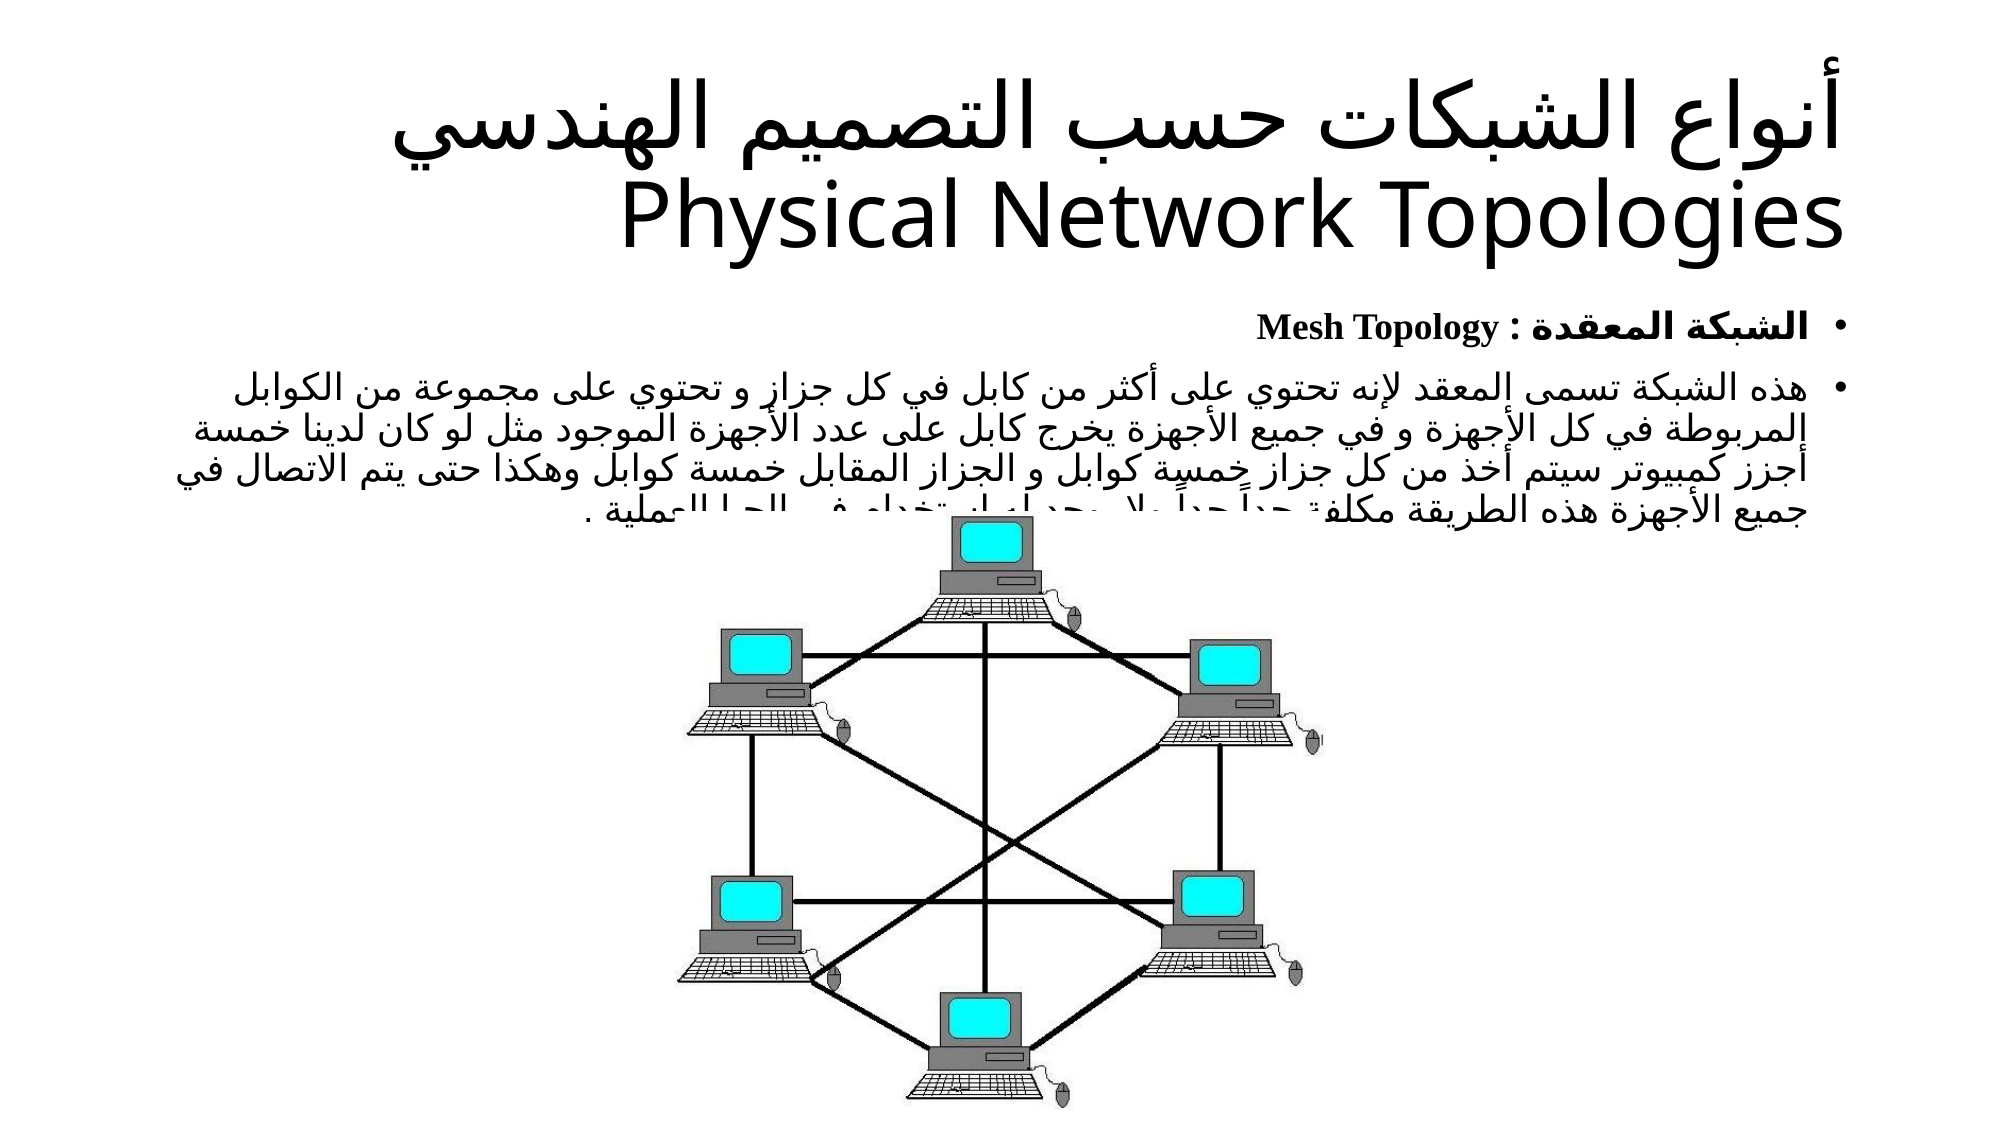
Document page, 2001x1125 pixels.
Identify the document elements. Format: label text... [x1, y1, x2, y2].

picture [674, 511, 1326, 1110]
list الشبكة المعقدة : Mesh Topology هذه الشبكة تسمى المعقد لإنه تحتوي على أكثر من كابل في كل جزاز و تحتوي على مجموعة من الكوابل المربوطة في كل الأجهزة و في جميع الأجهزة يخرج كابل على عدد الأجهزة الموجود مثل لو كان لدينا خمسة أجزز كمبيوتر سيتم أخذ من كل جزاز خمسة كوابل و الجزاز المقابل خمسة كوابل وهكذا حتى يتم الاتصال في جميع الأجهزة هذه الطريقة مكلفة جداً جداً ولا يوجد له استخدام في الحيا العملية . [137, 299, 1863, 1014]
title أنواع الشبكات حسب التصميم الهندسي Physical Network Topologies [137, 59, 1863, 278]
